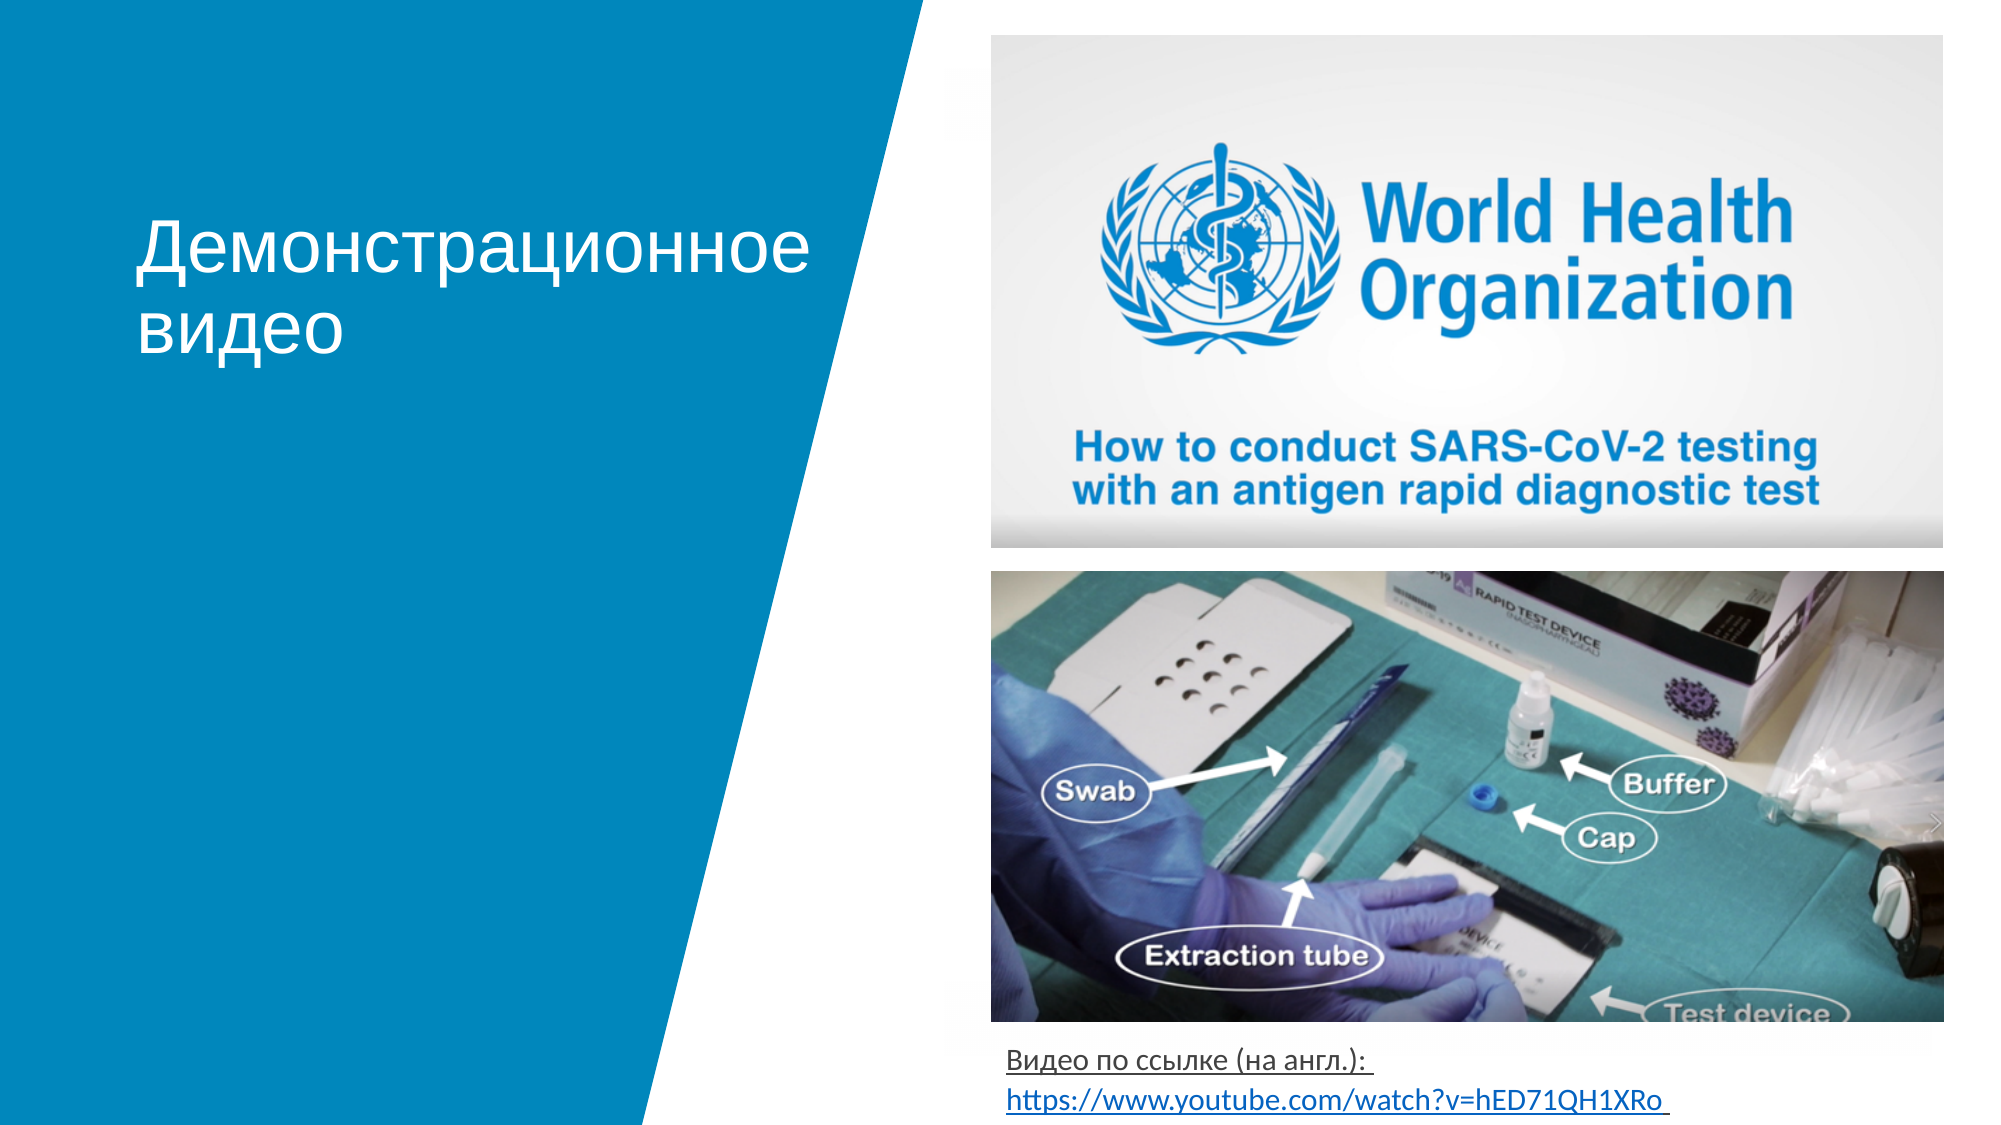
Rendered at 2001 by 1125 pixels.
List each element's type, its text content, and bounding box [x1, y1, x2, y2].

picture [944, 571, 1944, 1056]
title Демонстрационное видео [136, 0, 814, 371]
text_box [932, 140, 1963, 982]
text_box Видео по ссылке (на англ.): https://www.youtube.com/watch?v=hED71QH1XRo [990, 1029, 1991, 1125]
picture [944, 35, 1943, 548]
